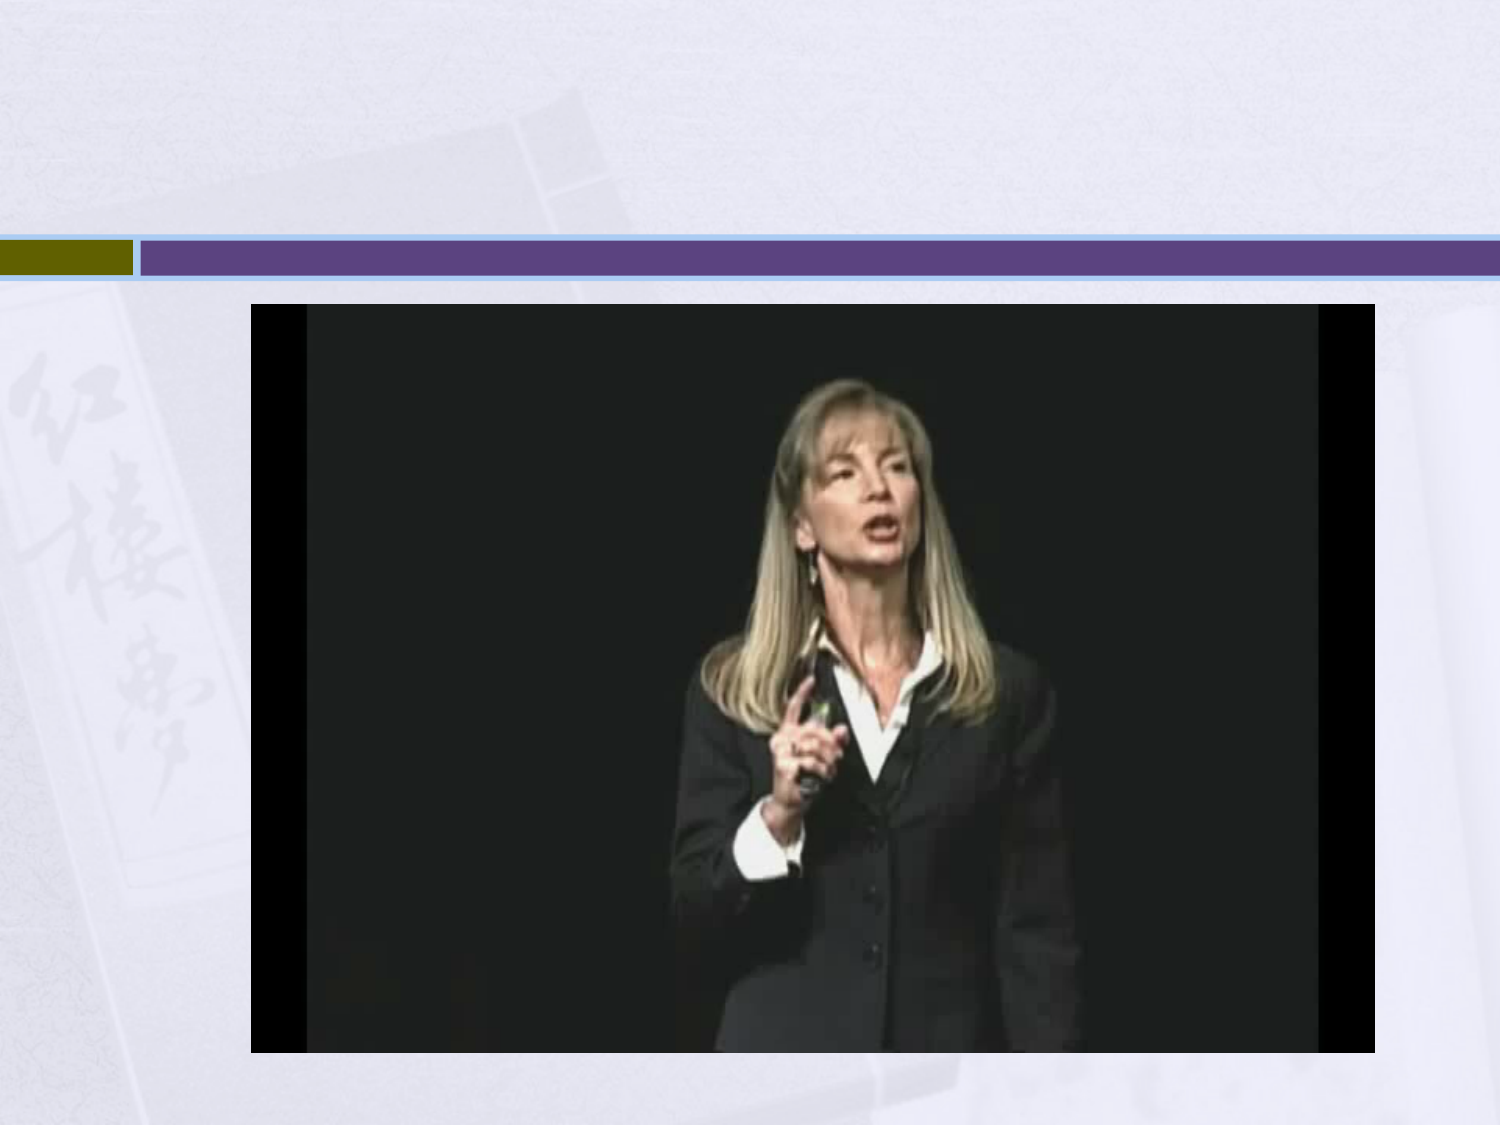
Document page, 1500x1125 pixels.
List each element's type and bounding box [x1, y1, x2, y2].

list [250, 302, 1377, 1054]
